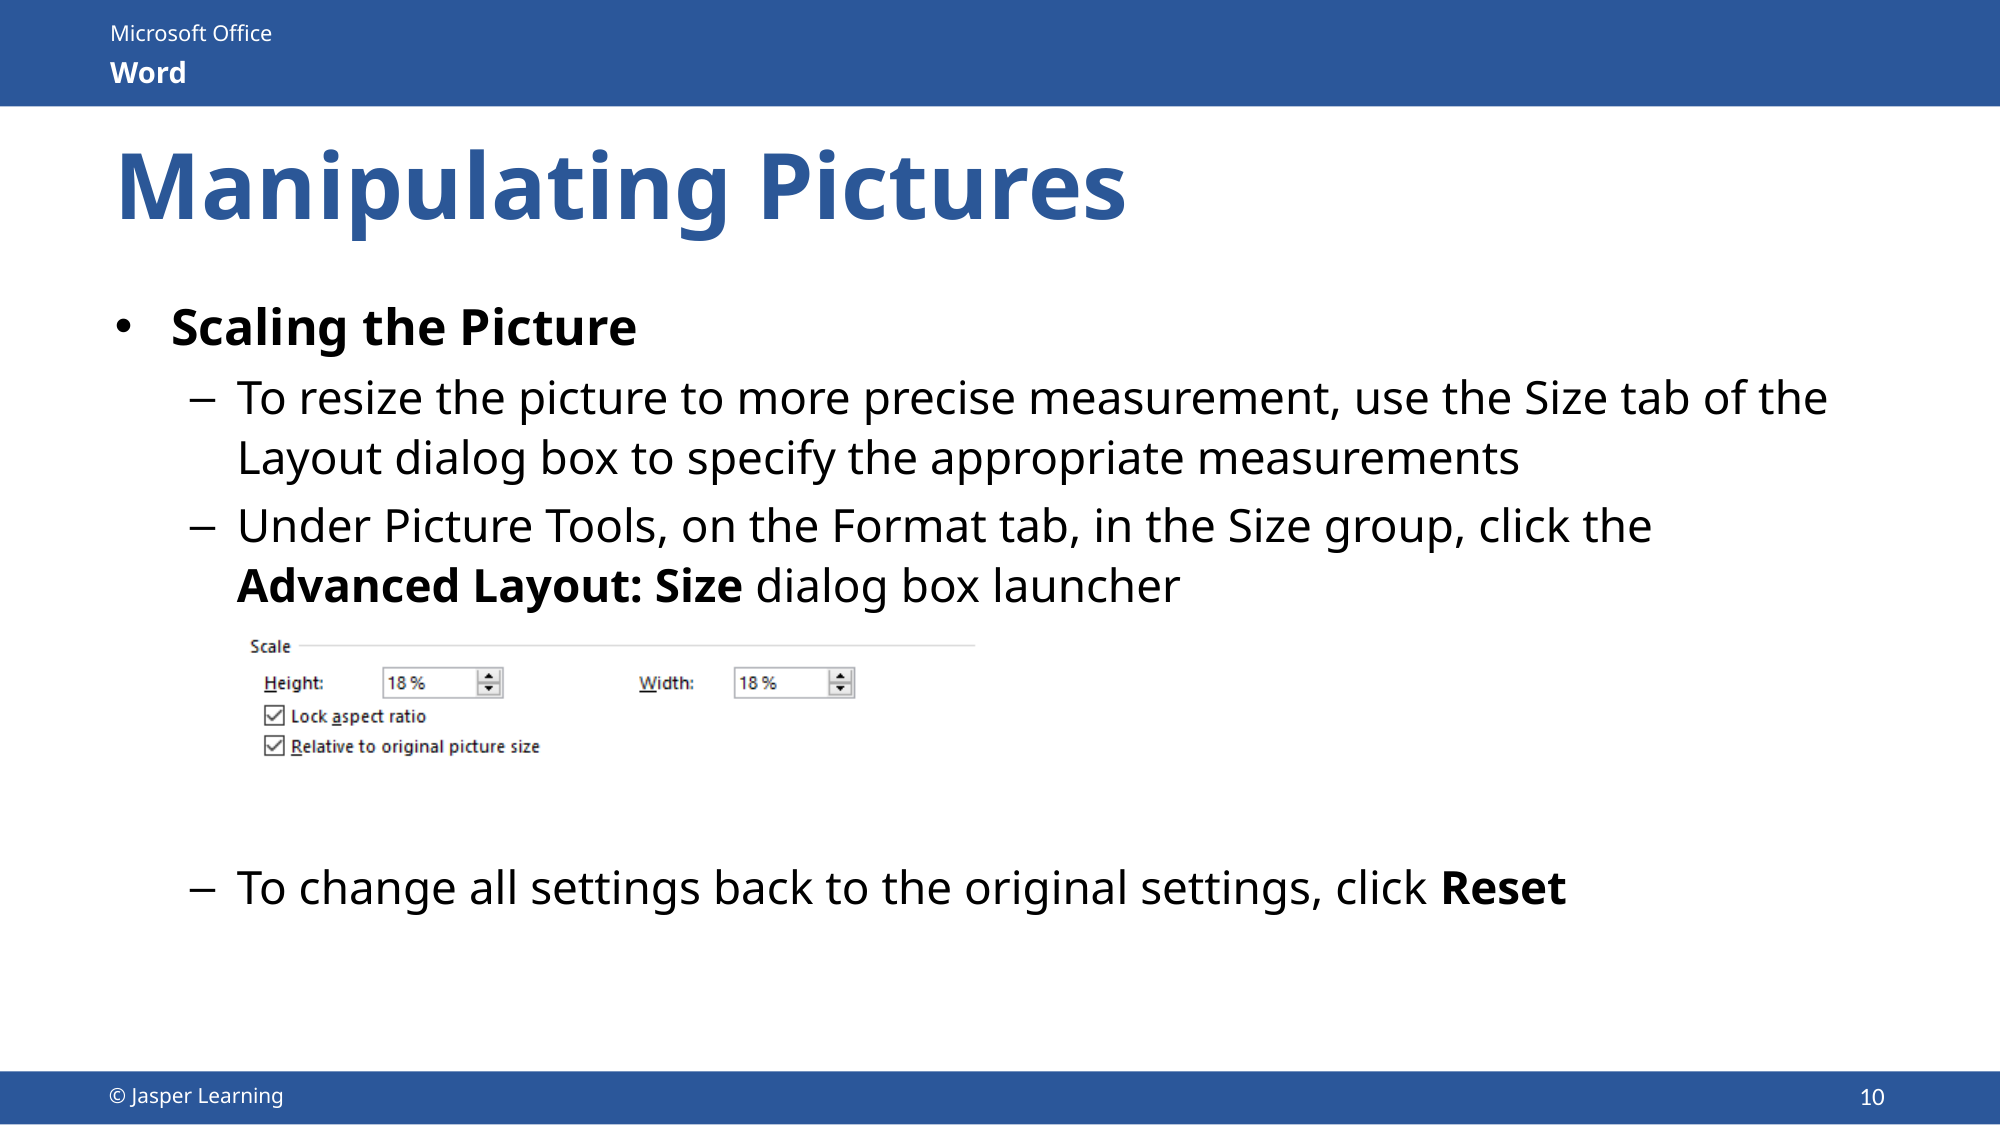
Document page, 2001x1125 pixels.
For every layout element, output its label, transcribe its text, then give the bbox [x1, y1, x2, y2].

picture [244, 626, 977, 772]
footer © Jasper Learning [94, 1066, 769, 1125]
list Scaling the Picture To resize the picture to more precise measurement, use the Size tab of the Layout dialog box to specify the appropriate measurements Under Picture Tools, on the Format tab, in the Size group, click the Advanced Layout: Size dialog box launcher To change all settings back to the original settings, click Reset [99, 283, 1900, 1026]
title Manipulating Pictures [99, 118, 1866, 248]
slide_number 10 [1433, 1065, 1900, 1125]
